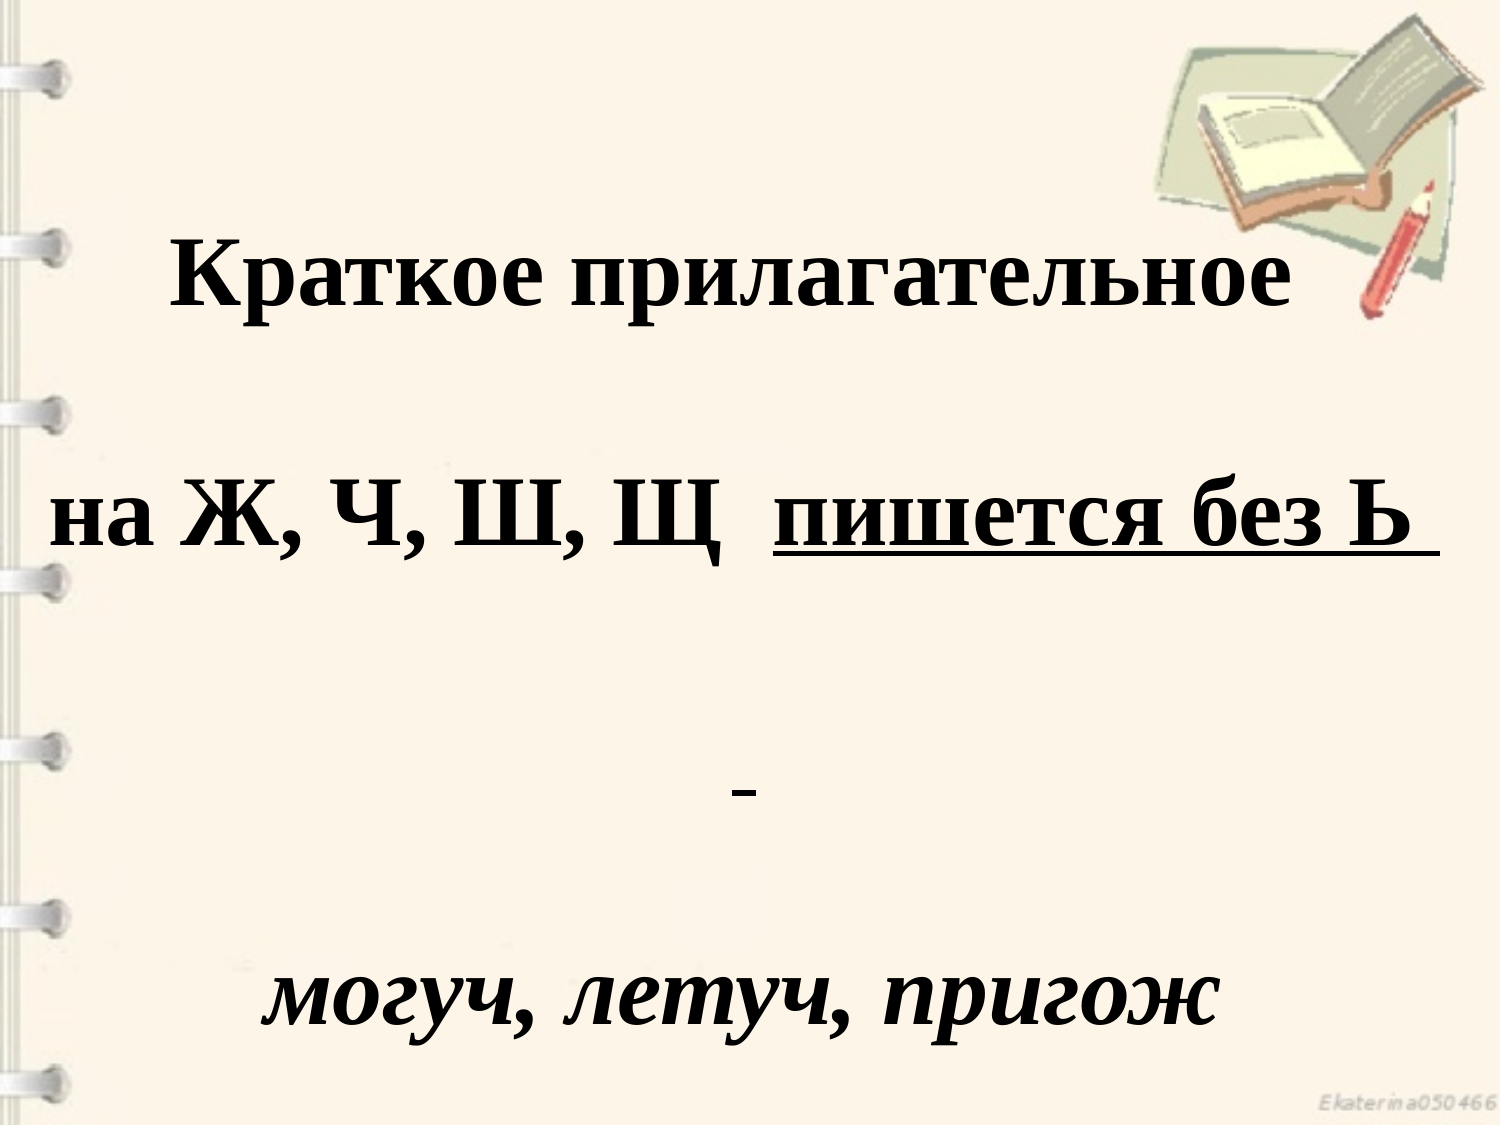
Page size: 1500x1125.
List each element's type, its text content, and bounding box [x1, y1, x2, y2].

title Краткое прилагательное на Ж, Ч, Ш, Щ пишется без Ь могуч, летуч, пригож [29, 444, 1459, 686]
